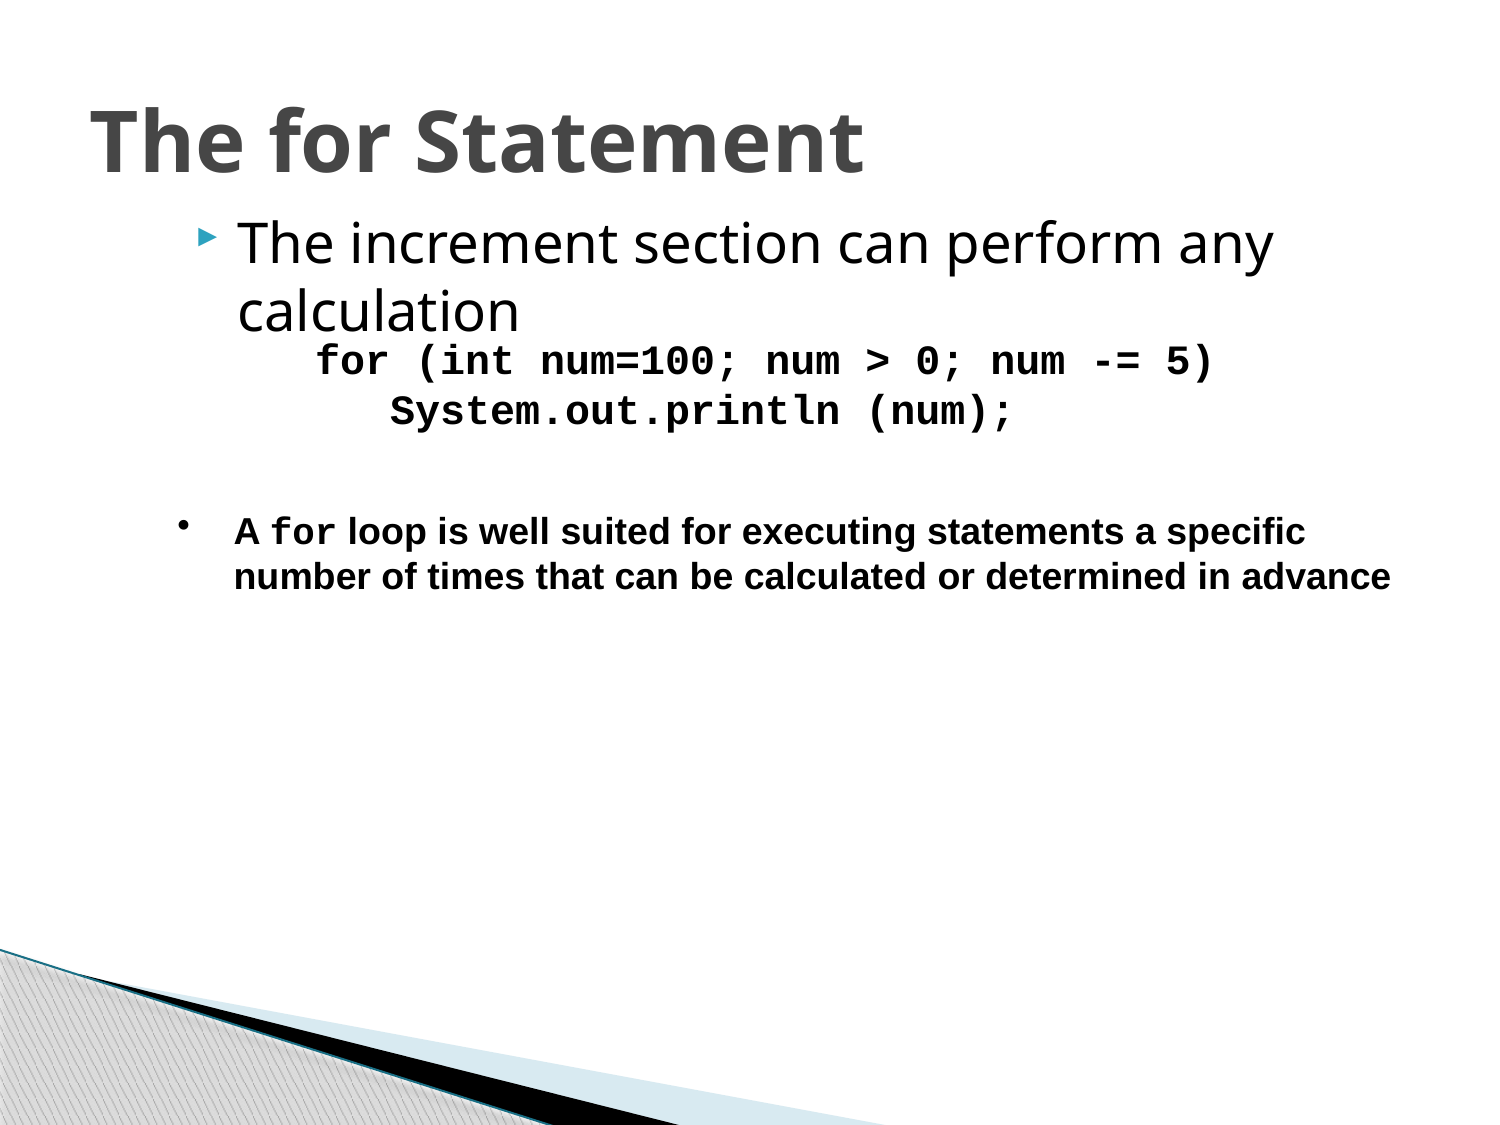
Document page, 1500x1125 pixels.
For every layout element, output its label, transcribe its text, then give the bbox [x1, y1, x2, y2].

text_box A for loop is well suited for executing statements a specific number of times that can be calculated or determined in advance [162, 499, 1463, 963]
title The for Statement [75, 45, 1425, 233]
text_box for (int num=100; num > 0; num -= 5) System.out.println (num); [300, 325, 1230, 440]
list The increment section can perform any calculation [162, 200, 1463, 363]
